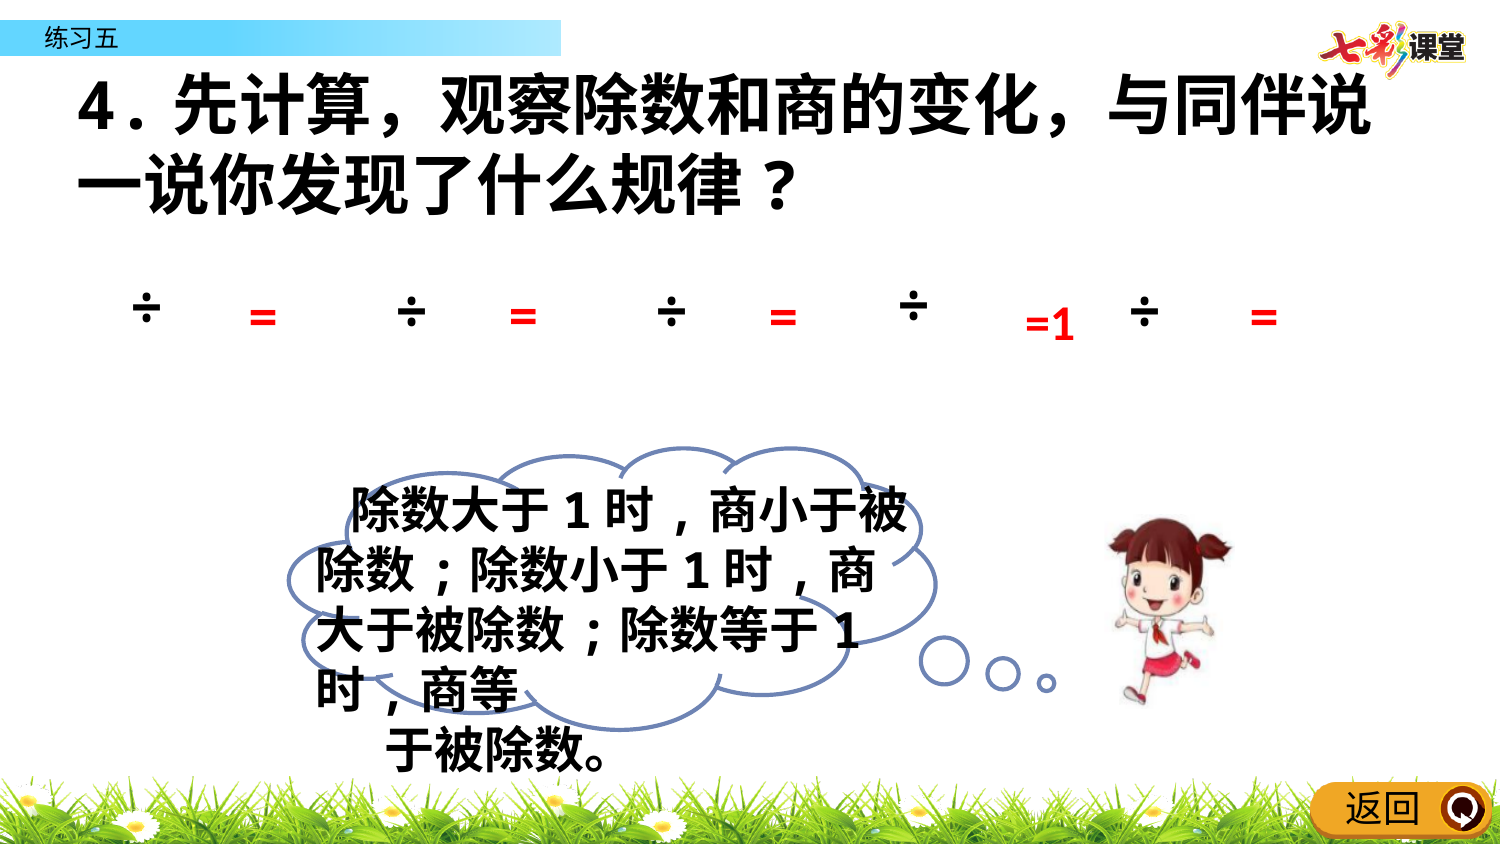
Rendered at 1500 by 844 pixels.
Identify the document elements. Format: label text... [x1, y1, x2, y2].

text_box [289, 447, 936, 730]
text_box 4.先计算，观察除数和商的变化，与同伴说一说你发现了什么规律? [61, 55, 1447, 231]
picture [1316, 20, 1468, 80]
text_box =1 [1010, 283, 1176, 359]
picture [1104, 514, 1236, 709]
picture [0, 776, 1500, 844]
